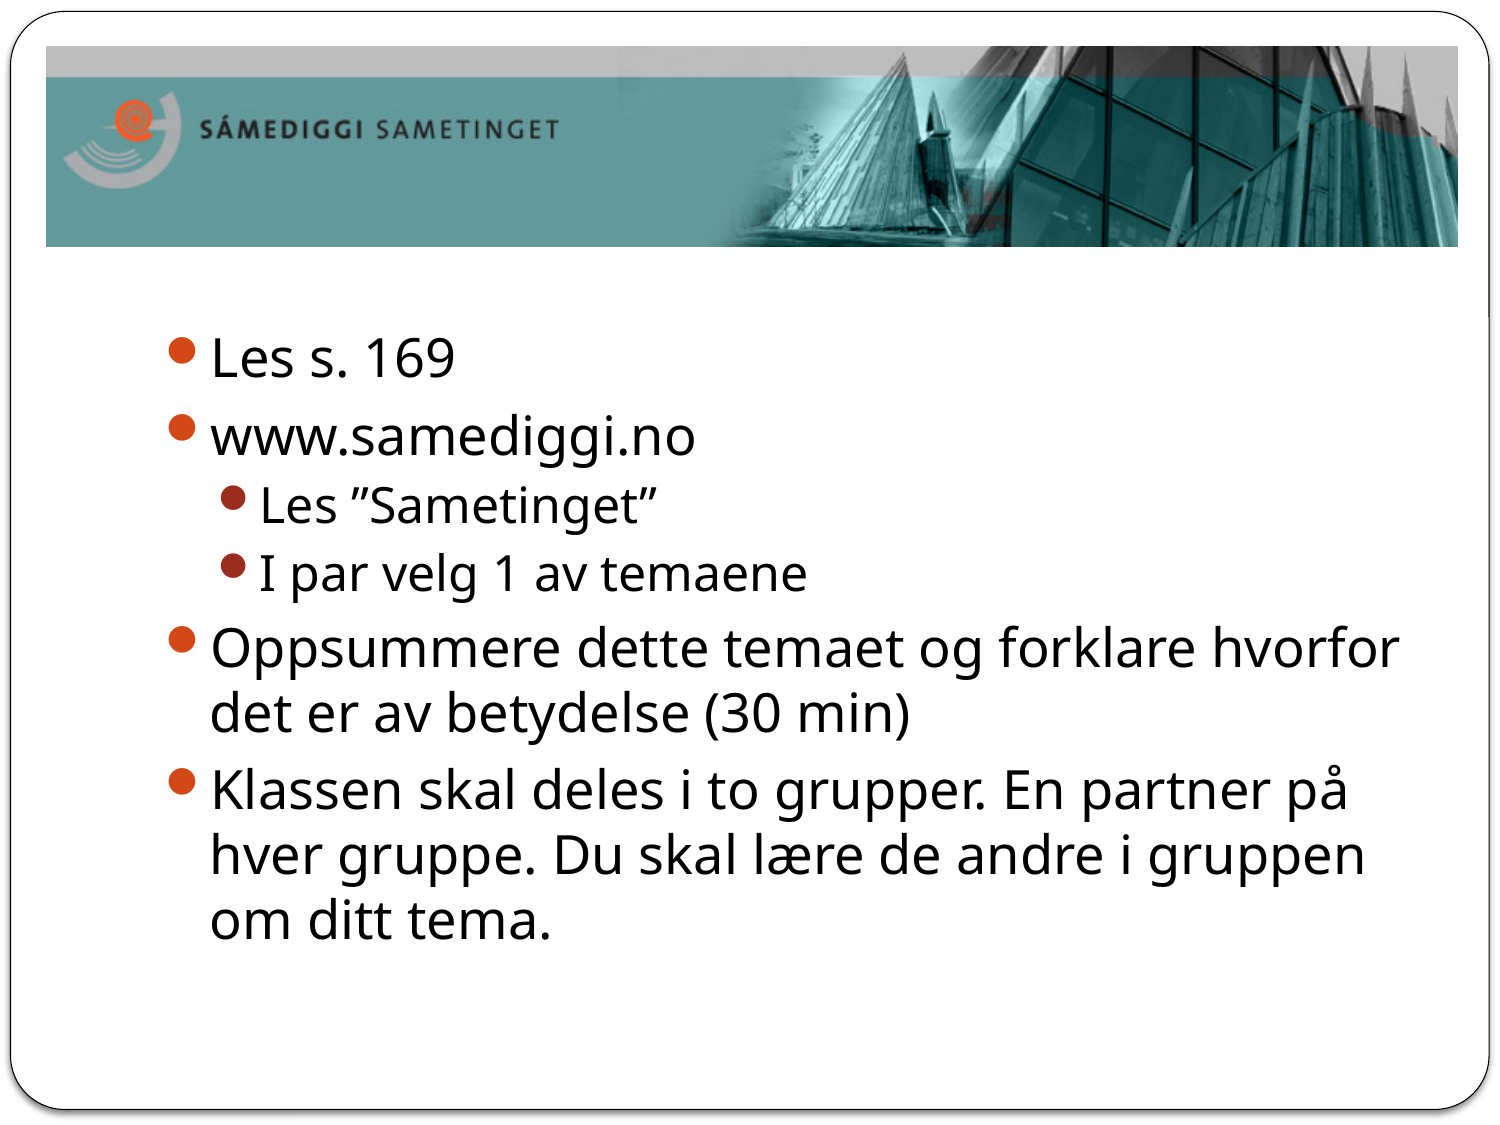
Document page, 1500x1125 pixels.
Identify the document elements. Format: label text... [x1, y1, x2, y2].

list Les s. 169 www.samediggi.no Les ”Sametinget” I par velg 1 av temaene Oppsummere dette temaet og forklare hvorfor det er av betydelse (30 min) Klassen skal deles i to grupper. En partner på hver gruppe. Du skal lære de andre i gruppen om ditt tema. [150, 316, 1425, 988]
picture [46, 46, 1458, 248]
